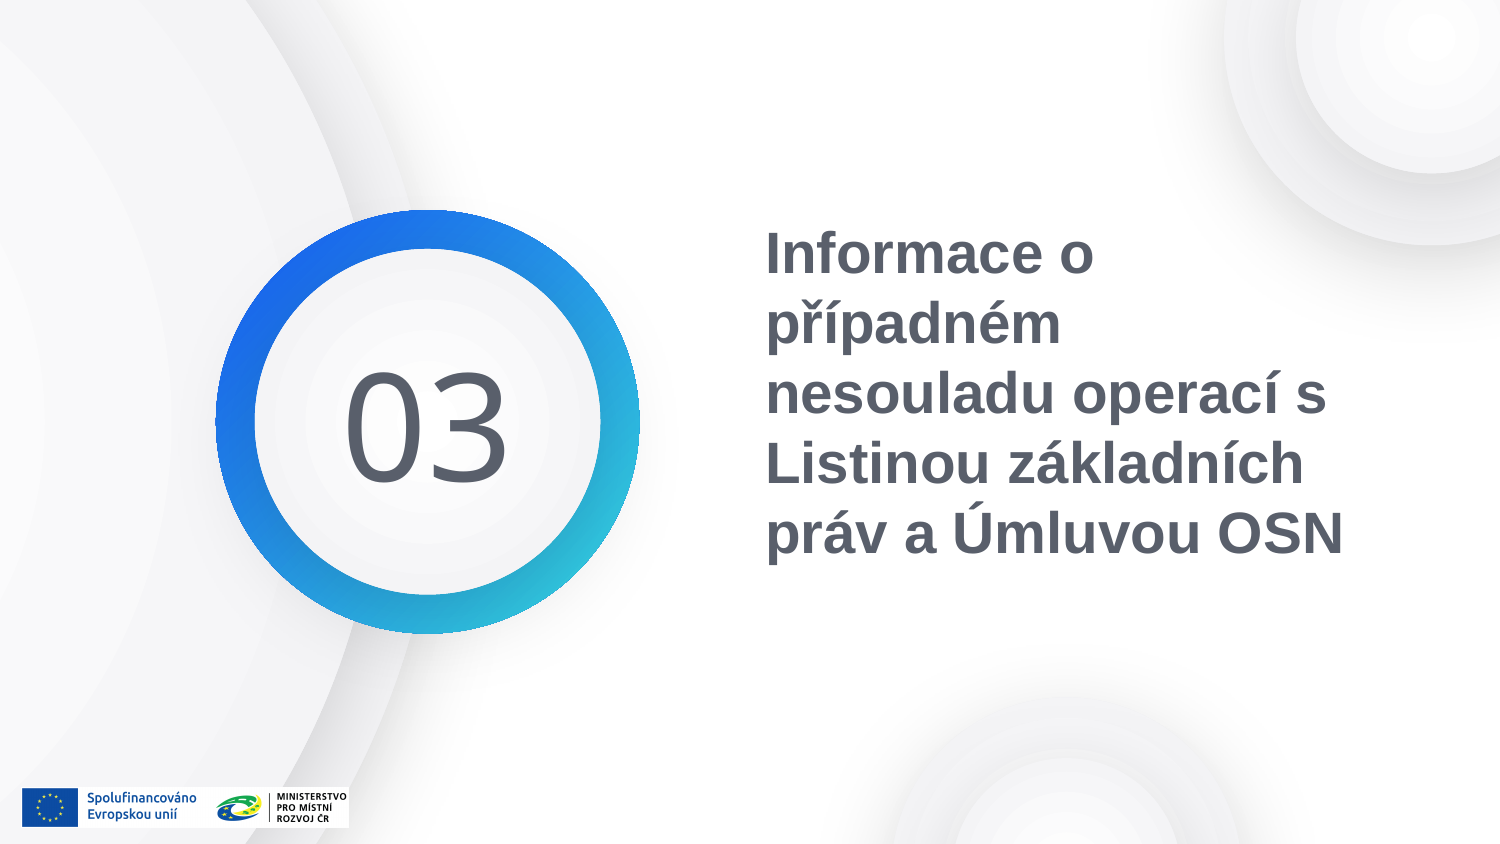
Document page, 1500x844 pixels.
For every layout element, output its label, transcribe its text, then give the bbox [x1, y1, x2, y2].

picture [21, 787, 349, 828]
text_box Informace o případném nesouladu operací s Listinou základních práv a Úmluvou OSN [750, 324, 1383, 456]
title 03 [286, 361, 569, 483]
